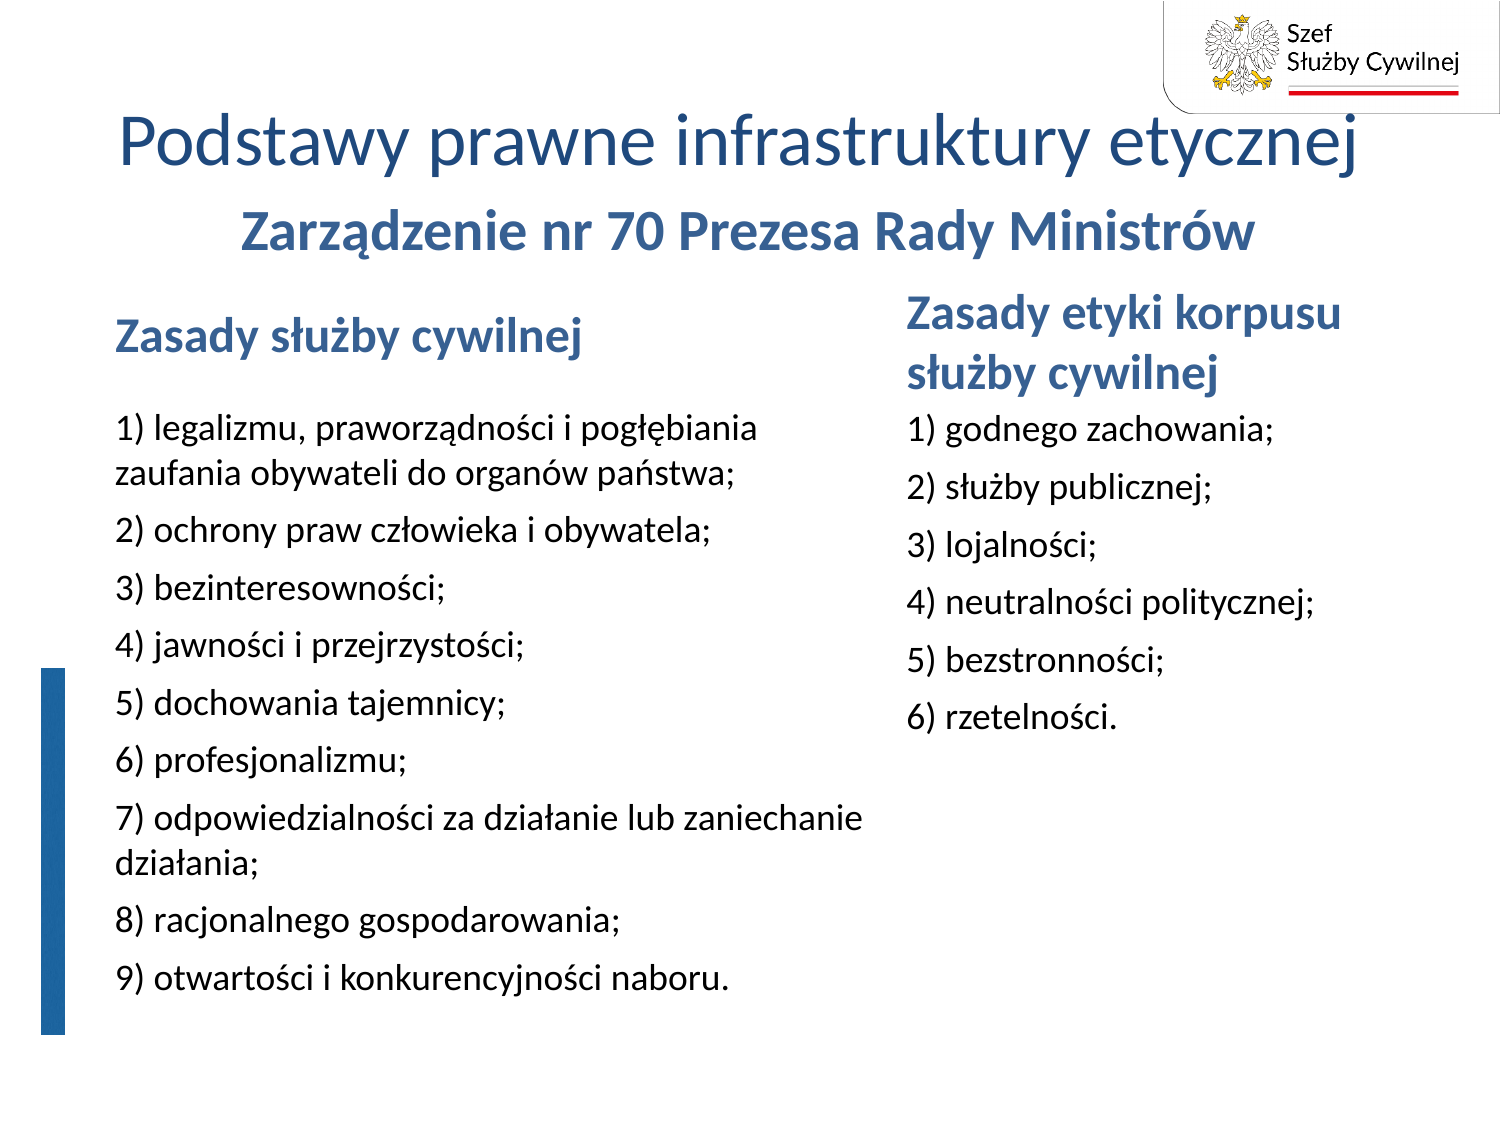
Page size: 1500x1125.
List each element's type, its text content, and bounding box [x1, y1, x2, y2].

text_box 1) legalizmu, praworządności i pogłębiania zaufania obywateli do organów państwa; 2) ochrony praw człowieka i obywatela; 3) bezinteresowności; 4) jawności i przejrzystości; 5) dochowania tajemnicy; 6) profesjonalizmu; 7) odpowiedzialności za działanie lub zaniechanie działania; 8) racjonalnego gospodarowania; 9) otwartości i konkurencyjności naboru. [100, 395, 892, 1006]
text_box Zarządzenie nr 70 Prezesa Rady Ministrów [98, 184, 1400, 285]
text_box 1) godnego zachowania; 2) służby publicznej; 3) lojalności; 4) neutralności politycznej; 5) bezstronności; 6) rzetelności. [891, 397, 1353, 745]
picture [41, 668, 65, 1035]
picture [1163, 0, 1500, 114]
text_box Zasady służby cywilnej [100, 294, 680, 395]
text_box Zasady etyki korpusu służby cywilnej [891, 272, 1447, 418]
title Podstawy prawne infrastruktury etycznej [98, 83, 1398, 184]
